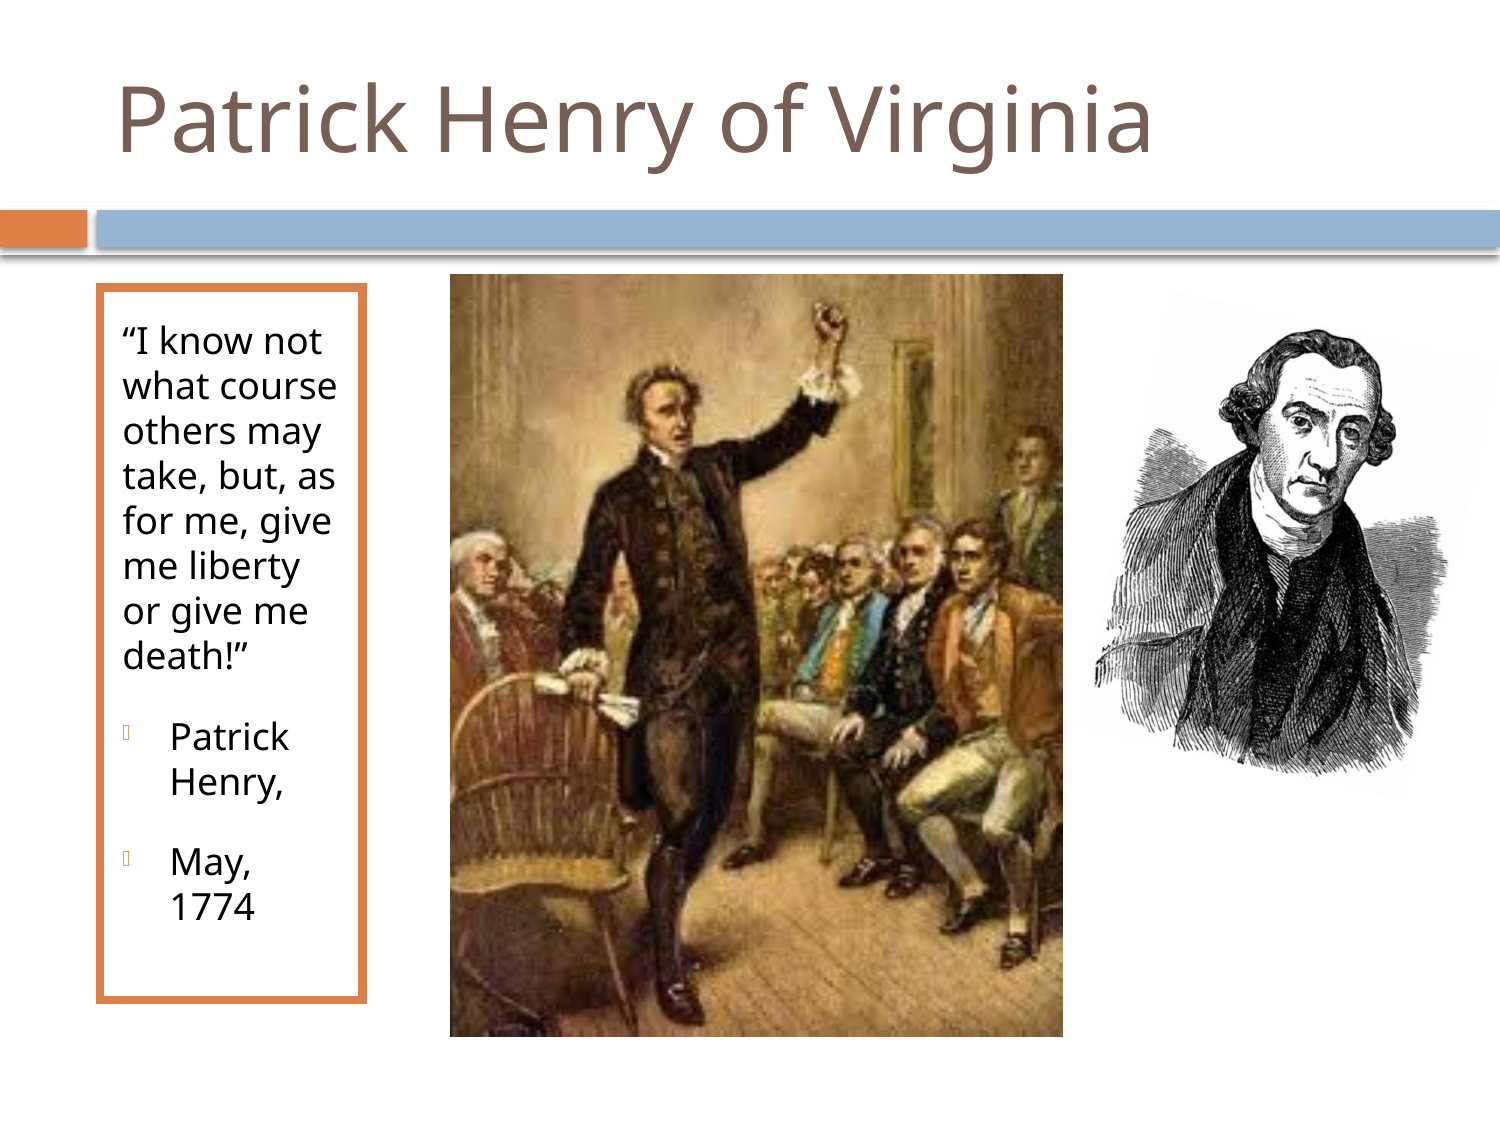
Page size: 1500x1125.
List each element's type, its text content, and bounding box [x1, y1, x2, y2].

picture [1075, 291, 1500, 800]
list “I know not what course others may take, but, as for me, give me liberty or give me death!” Patrick Henry, May, 1774 [96, 283, 367, 1004]
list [449, 274, 1063, 1038]
title Patrick Henry of Virginia [99, 44, 1425, 188]
